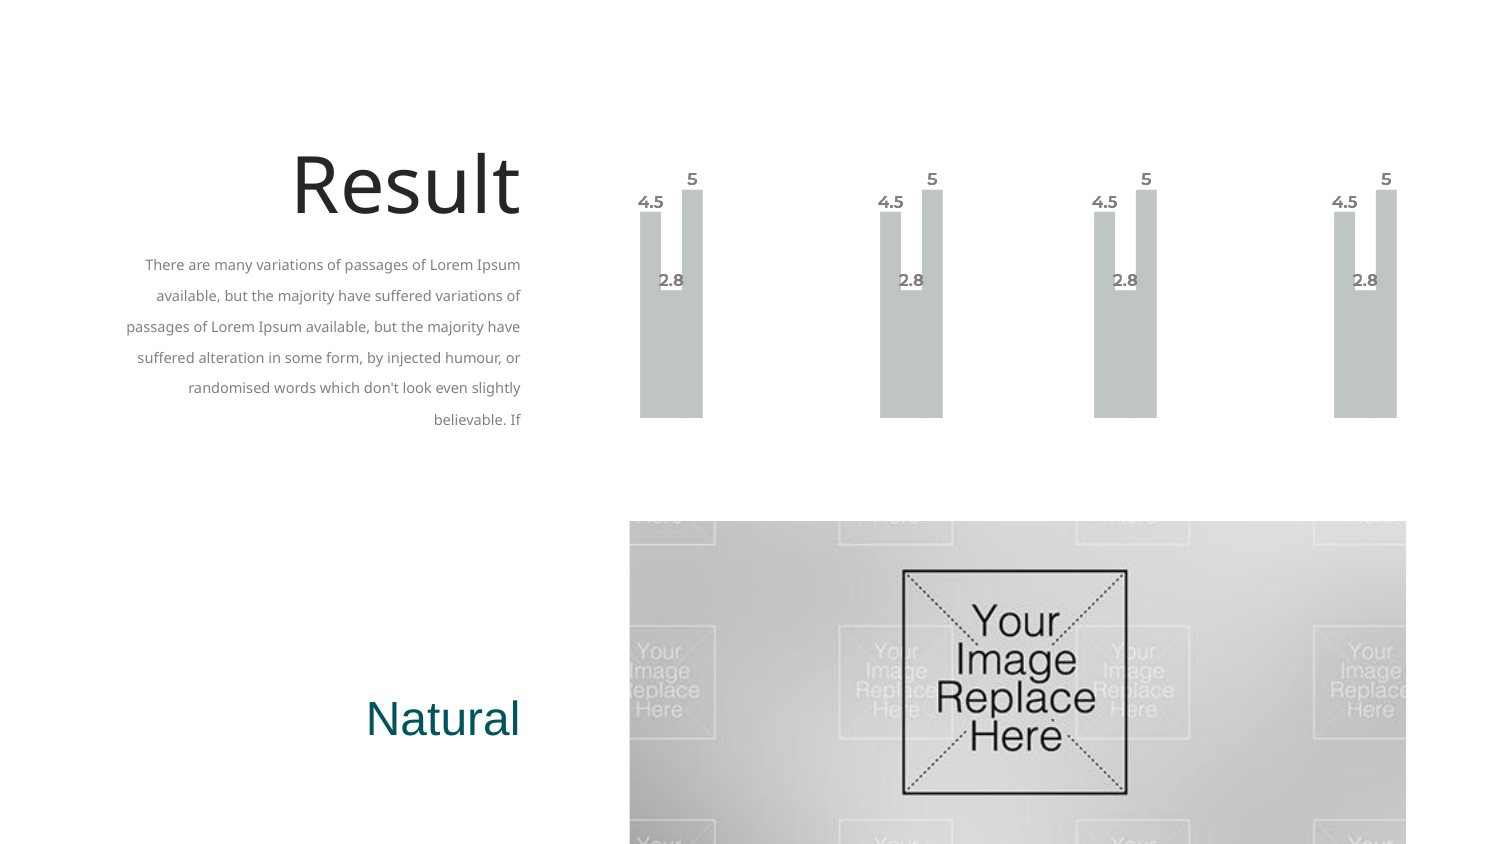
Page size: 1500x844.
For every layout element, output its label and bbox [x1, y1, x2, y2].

picture [629, 521, 1407, 844]
text_box [93, 128, 533, 751]
picture [533, 128, 1500, 418]
